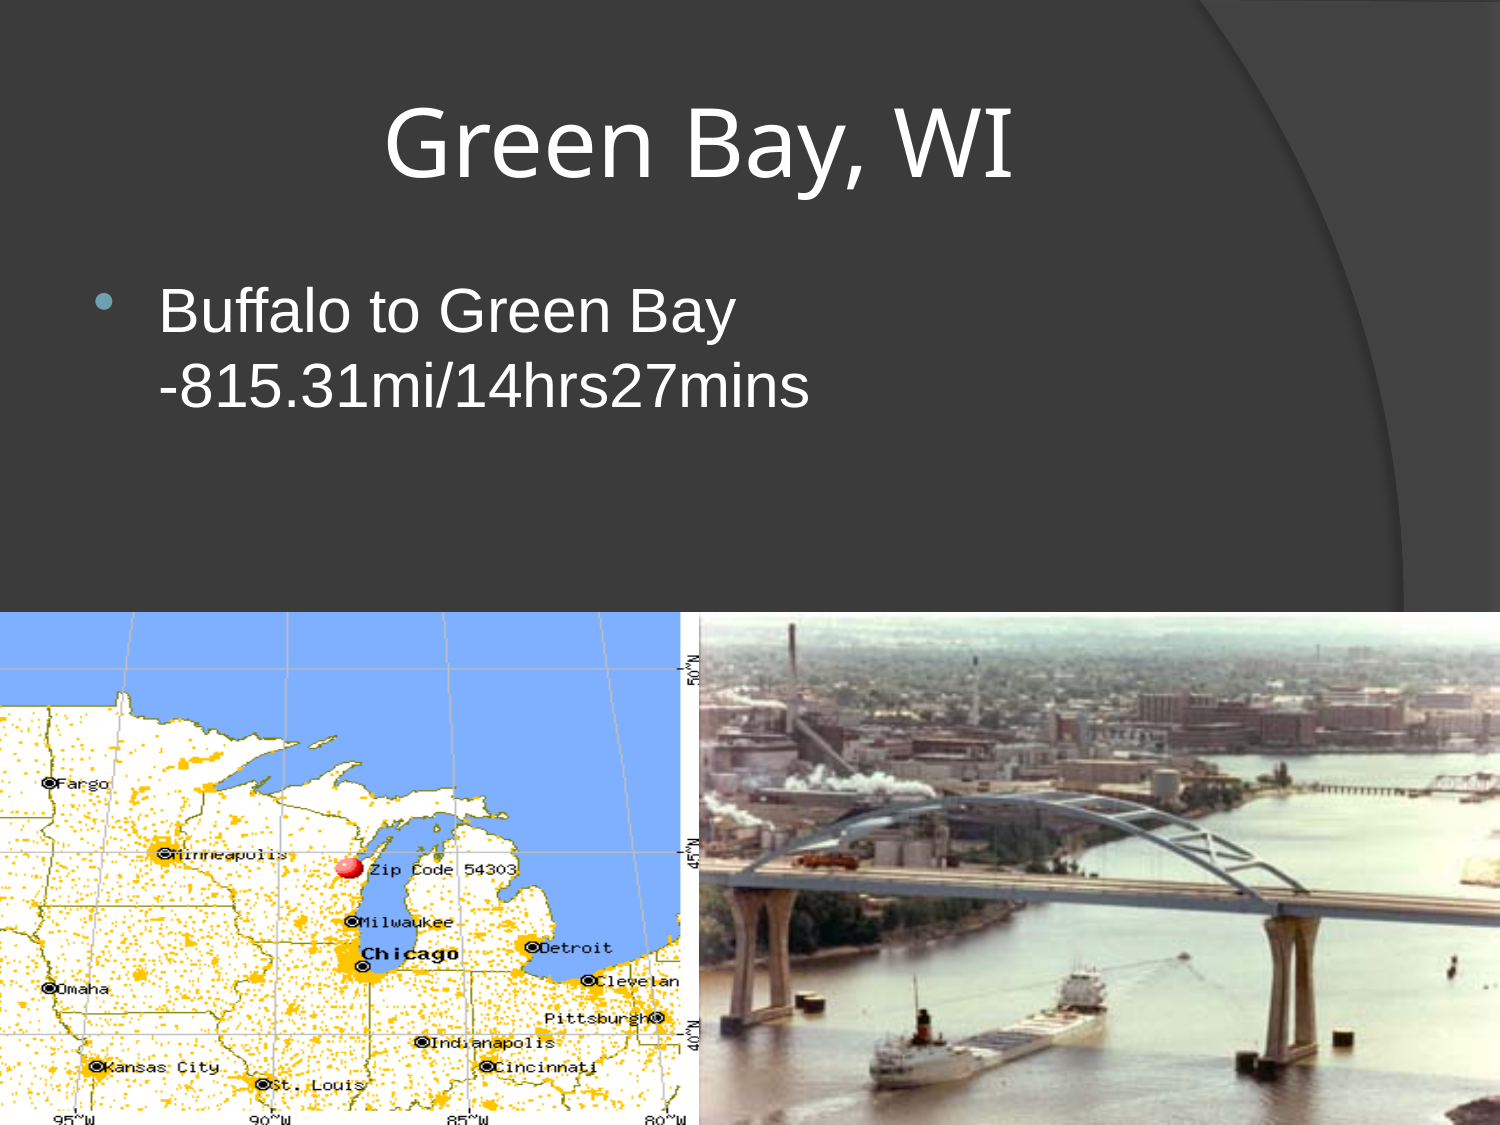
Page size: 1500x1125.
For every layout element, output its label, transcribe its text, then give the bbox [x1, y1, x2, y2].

picture [0, 612, 691, 1125]
list Buffalo to Green Bay -815.31mi/14hrs27mins [75, 262, 1300, 604]
picture [699, 612, 1500, 1125]
title Green Bay, WI [75, 45, 1300, 233]
